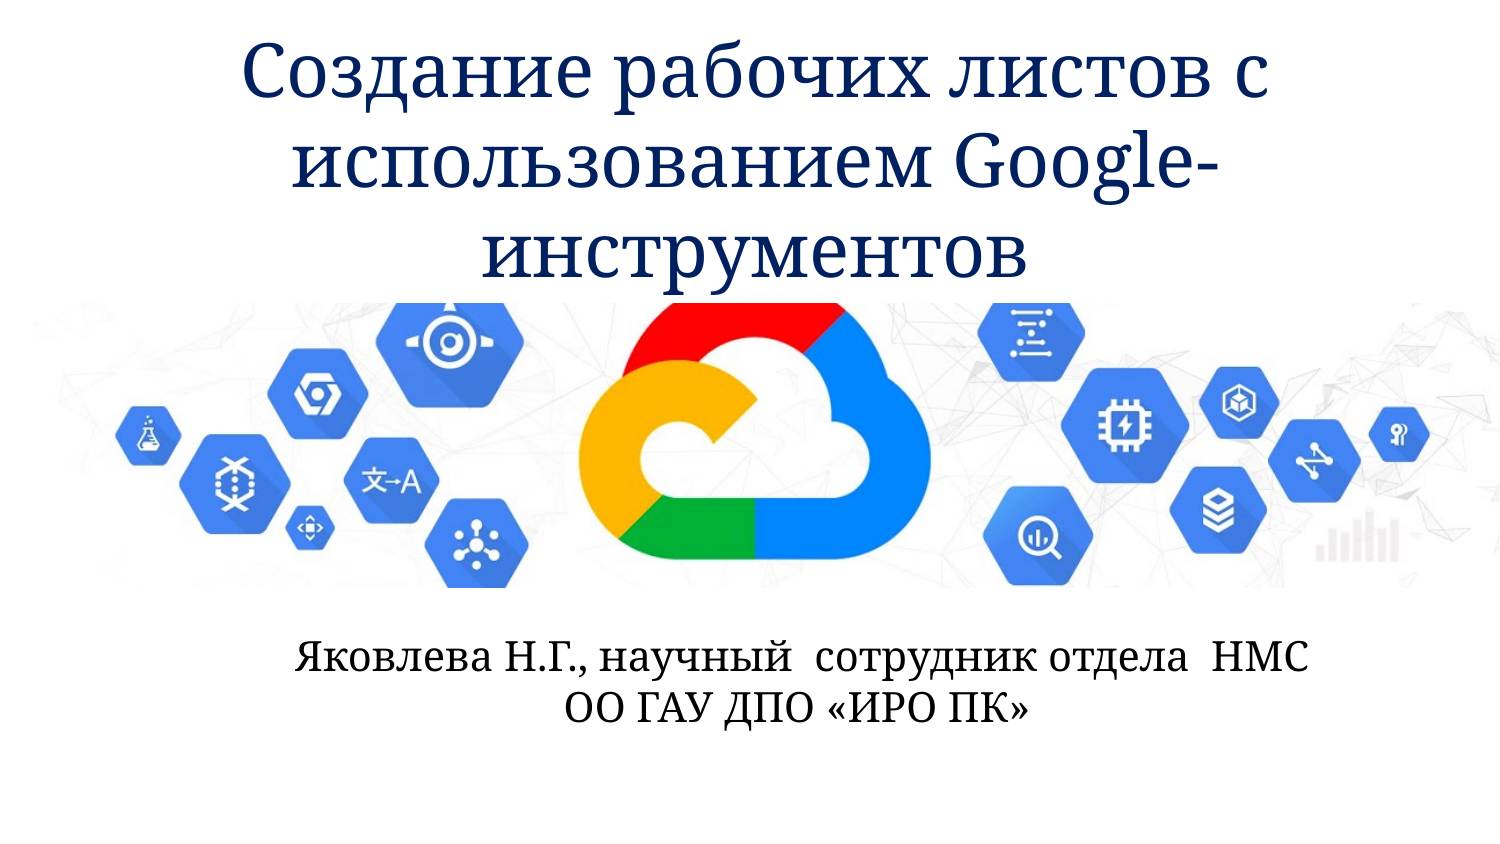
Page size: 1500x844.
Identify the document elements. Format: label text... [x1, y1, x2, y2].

picture [17, 303, 1500, 588]
subtitle Яковлева Н.Г., научный сотрудник отдела НМС ОО ГАУ ДПО «ИРО ПК» [277, 622, 1328, 753]
title Создание рабочих листов с использованием Google-инструментов [53, 67, 1459, 249]
